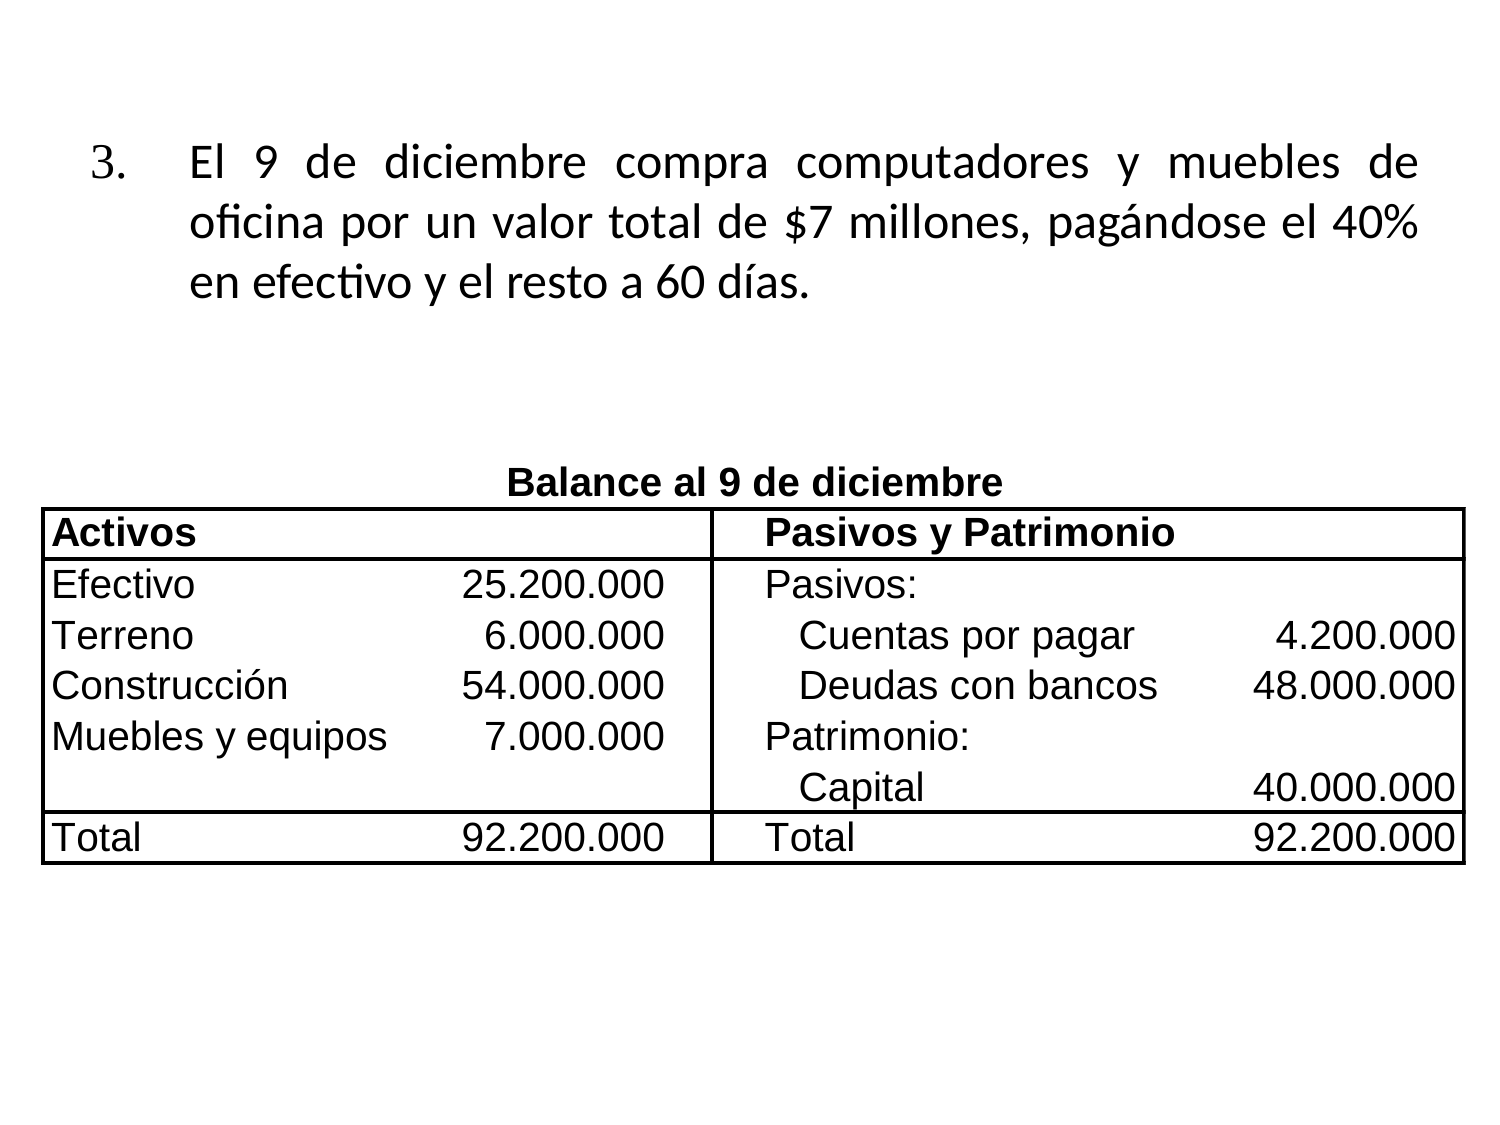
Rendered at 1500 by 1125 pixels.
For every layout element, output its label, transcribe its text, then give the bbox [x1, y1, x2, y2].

list 3. El 9 de diciembre compra computadores y muebles de oficina por un valor total de $7 millones, pagándose el 40% en efectivo y el resto a 60 días. [75, 120, 1436, 386]
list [40, 455, 1467, 866]
